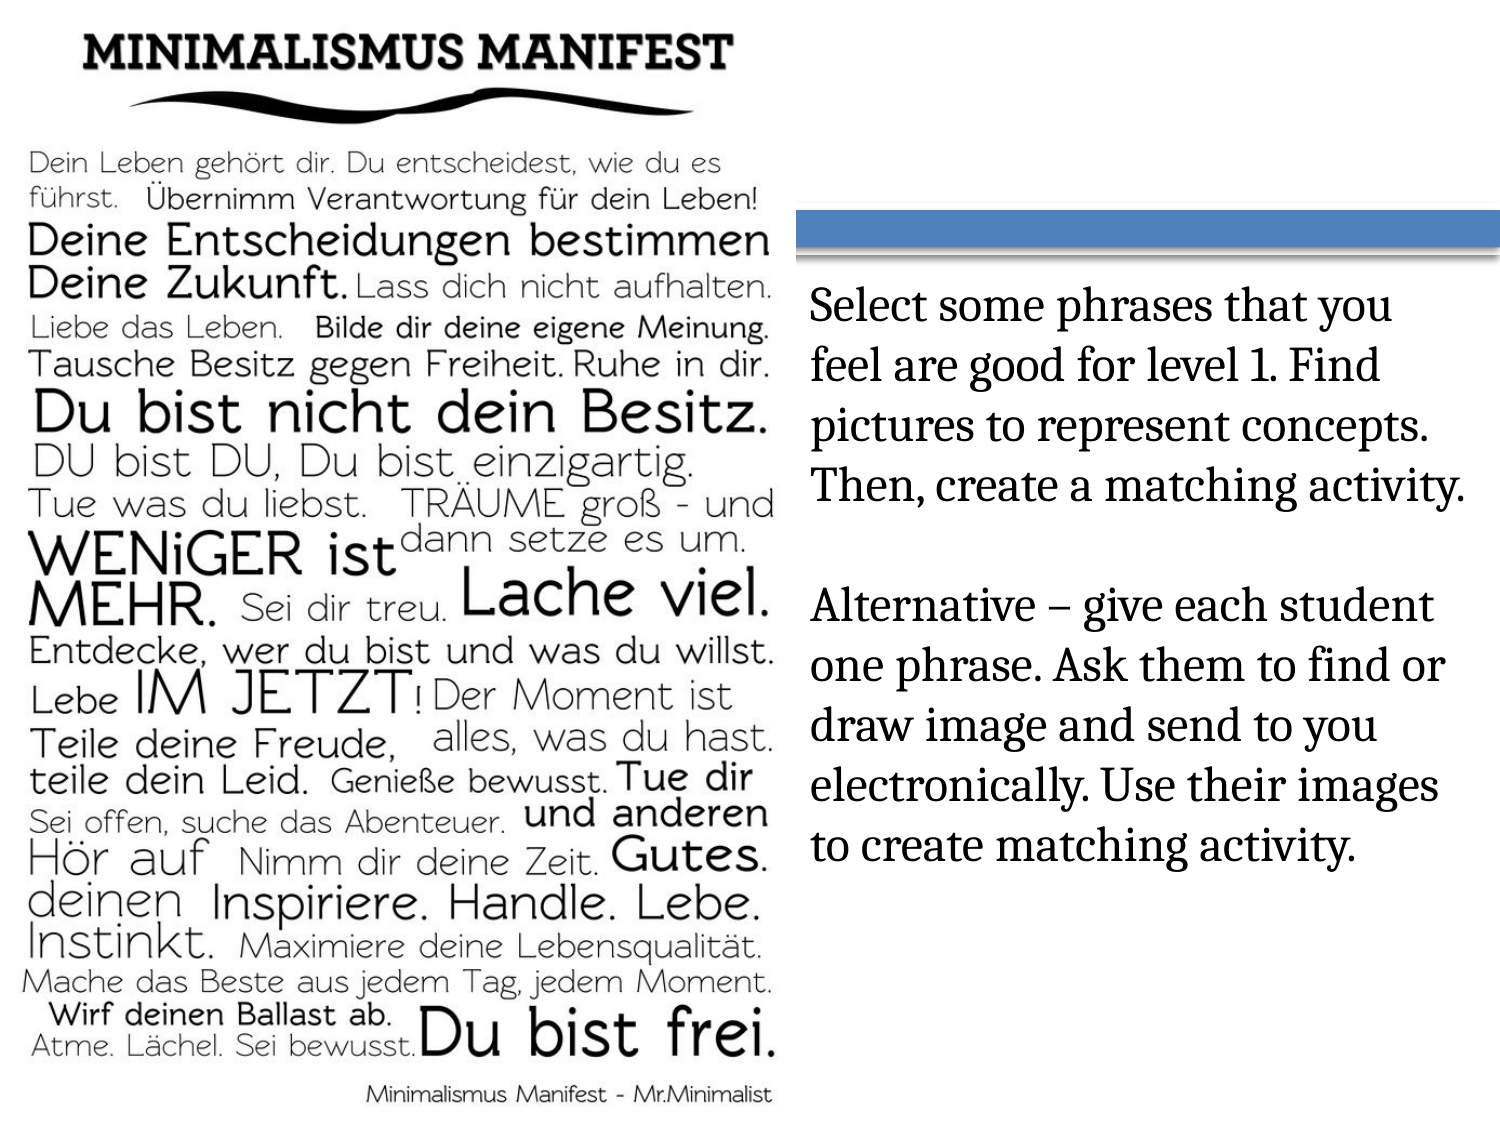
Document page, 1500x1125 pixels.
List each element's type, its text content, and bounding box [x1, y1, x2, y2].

picture [0, 0, 796, 1125]
text_box Select some phrases that you feel are good for level 1. Find pictures to represent concepts. Then, create a matching activity. Alternative – give each student one phrase. Ask them to find or draw image and send to you electronically. Use their images to create matching activity. [799, 264, 1500, 879]
